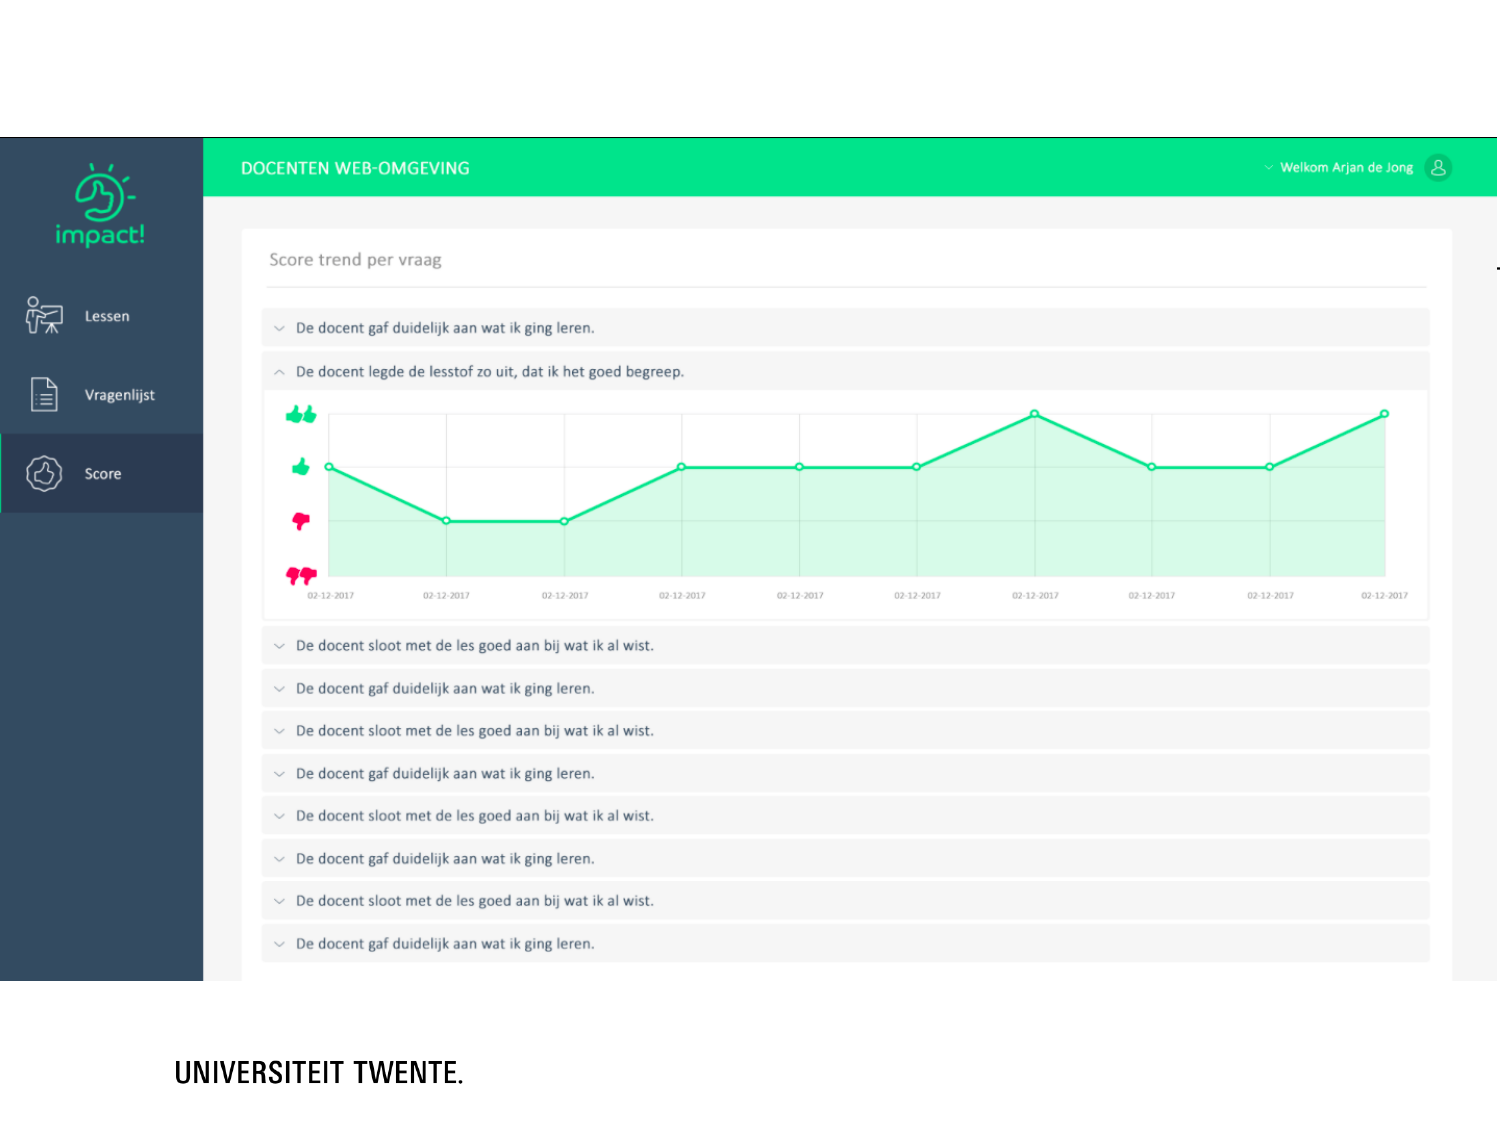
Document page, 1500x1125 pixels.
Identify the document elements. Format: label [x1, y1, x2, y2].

picture [154, 1039, 482, 1105]
picture [0, 136, 1497, 982]
